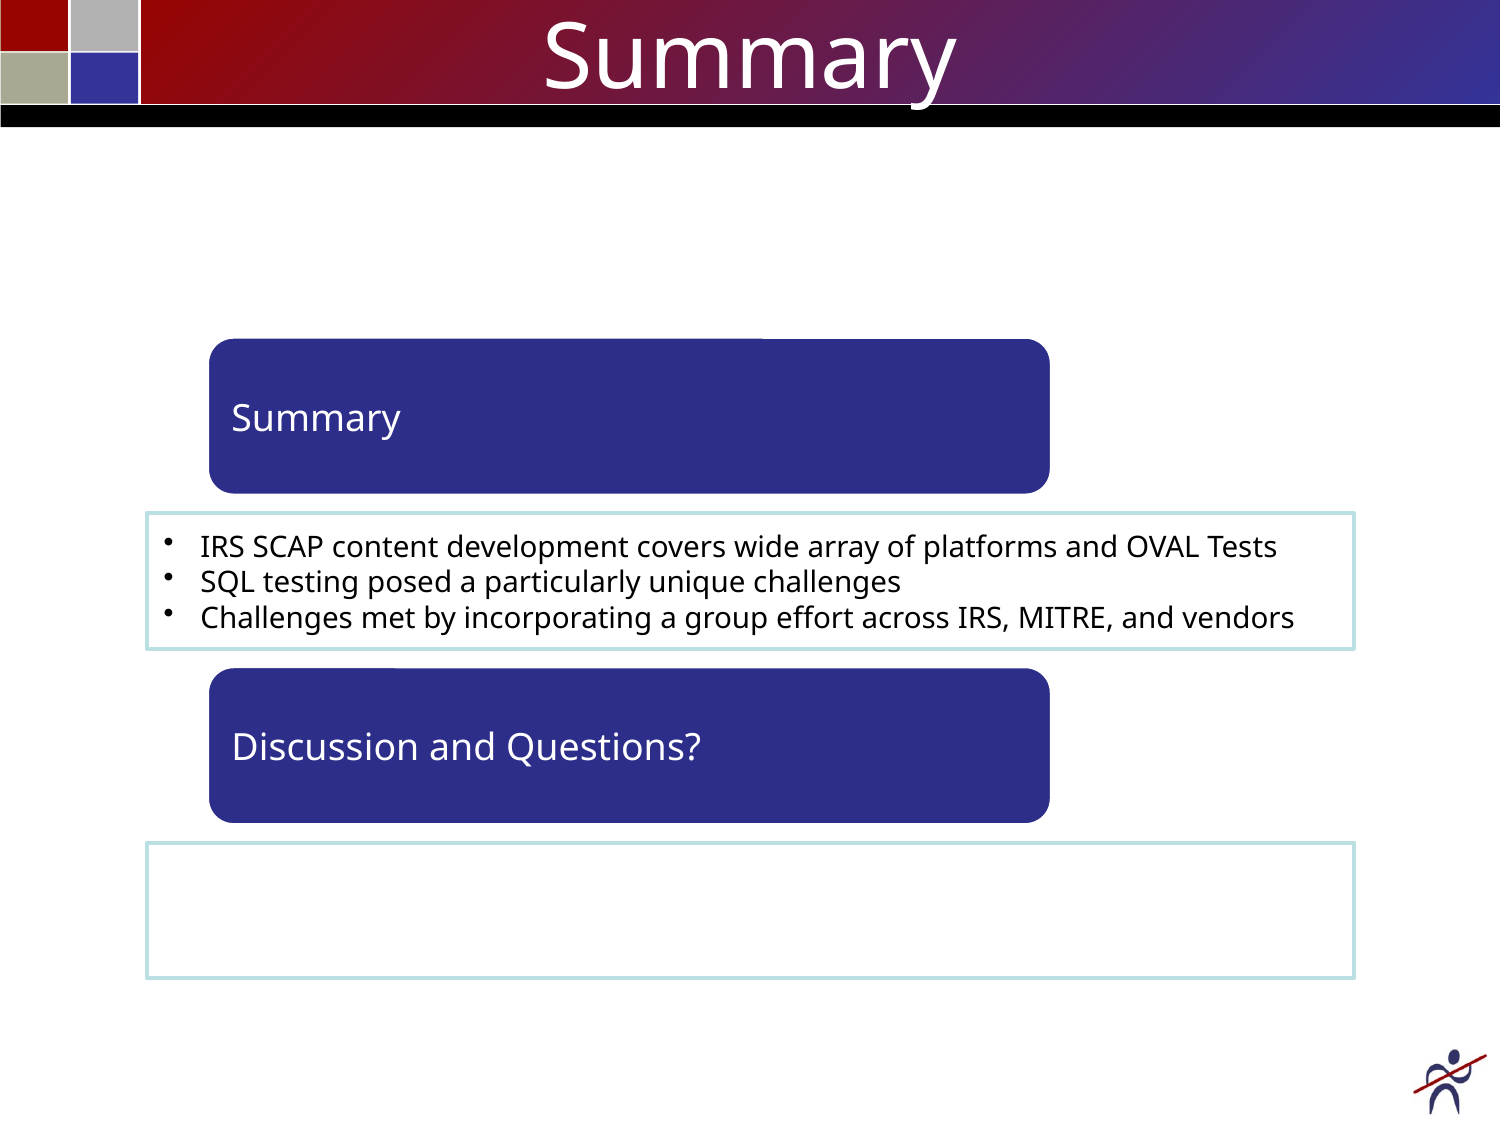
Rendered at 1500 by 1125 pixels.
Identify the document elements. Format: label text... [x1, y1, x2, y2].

title Summary [146, 0, 1354, 104]
picture [1412, 1049, 1488, 1115]
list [146, 318, 1354, 979]
